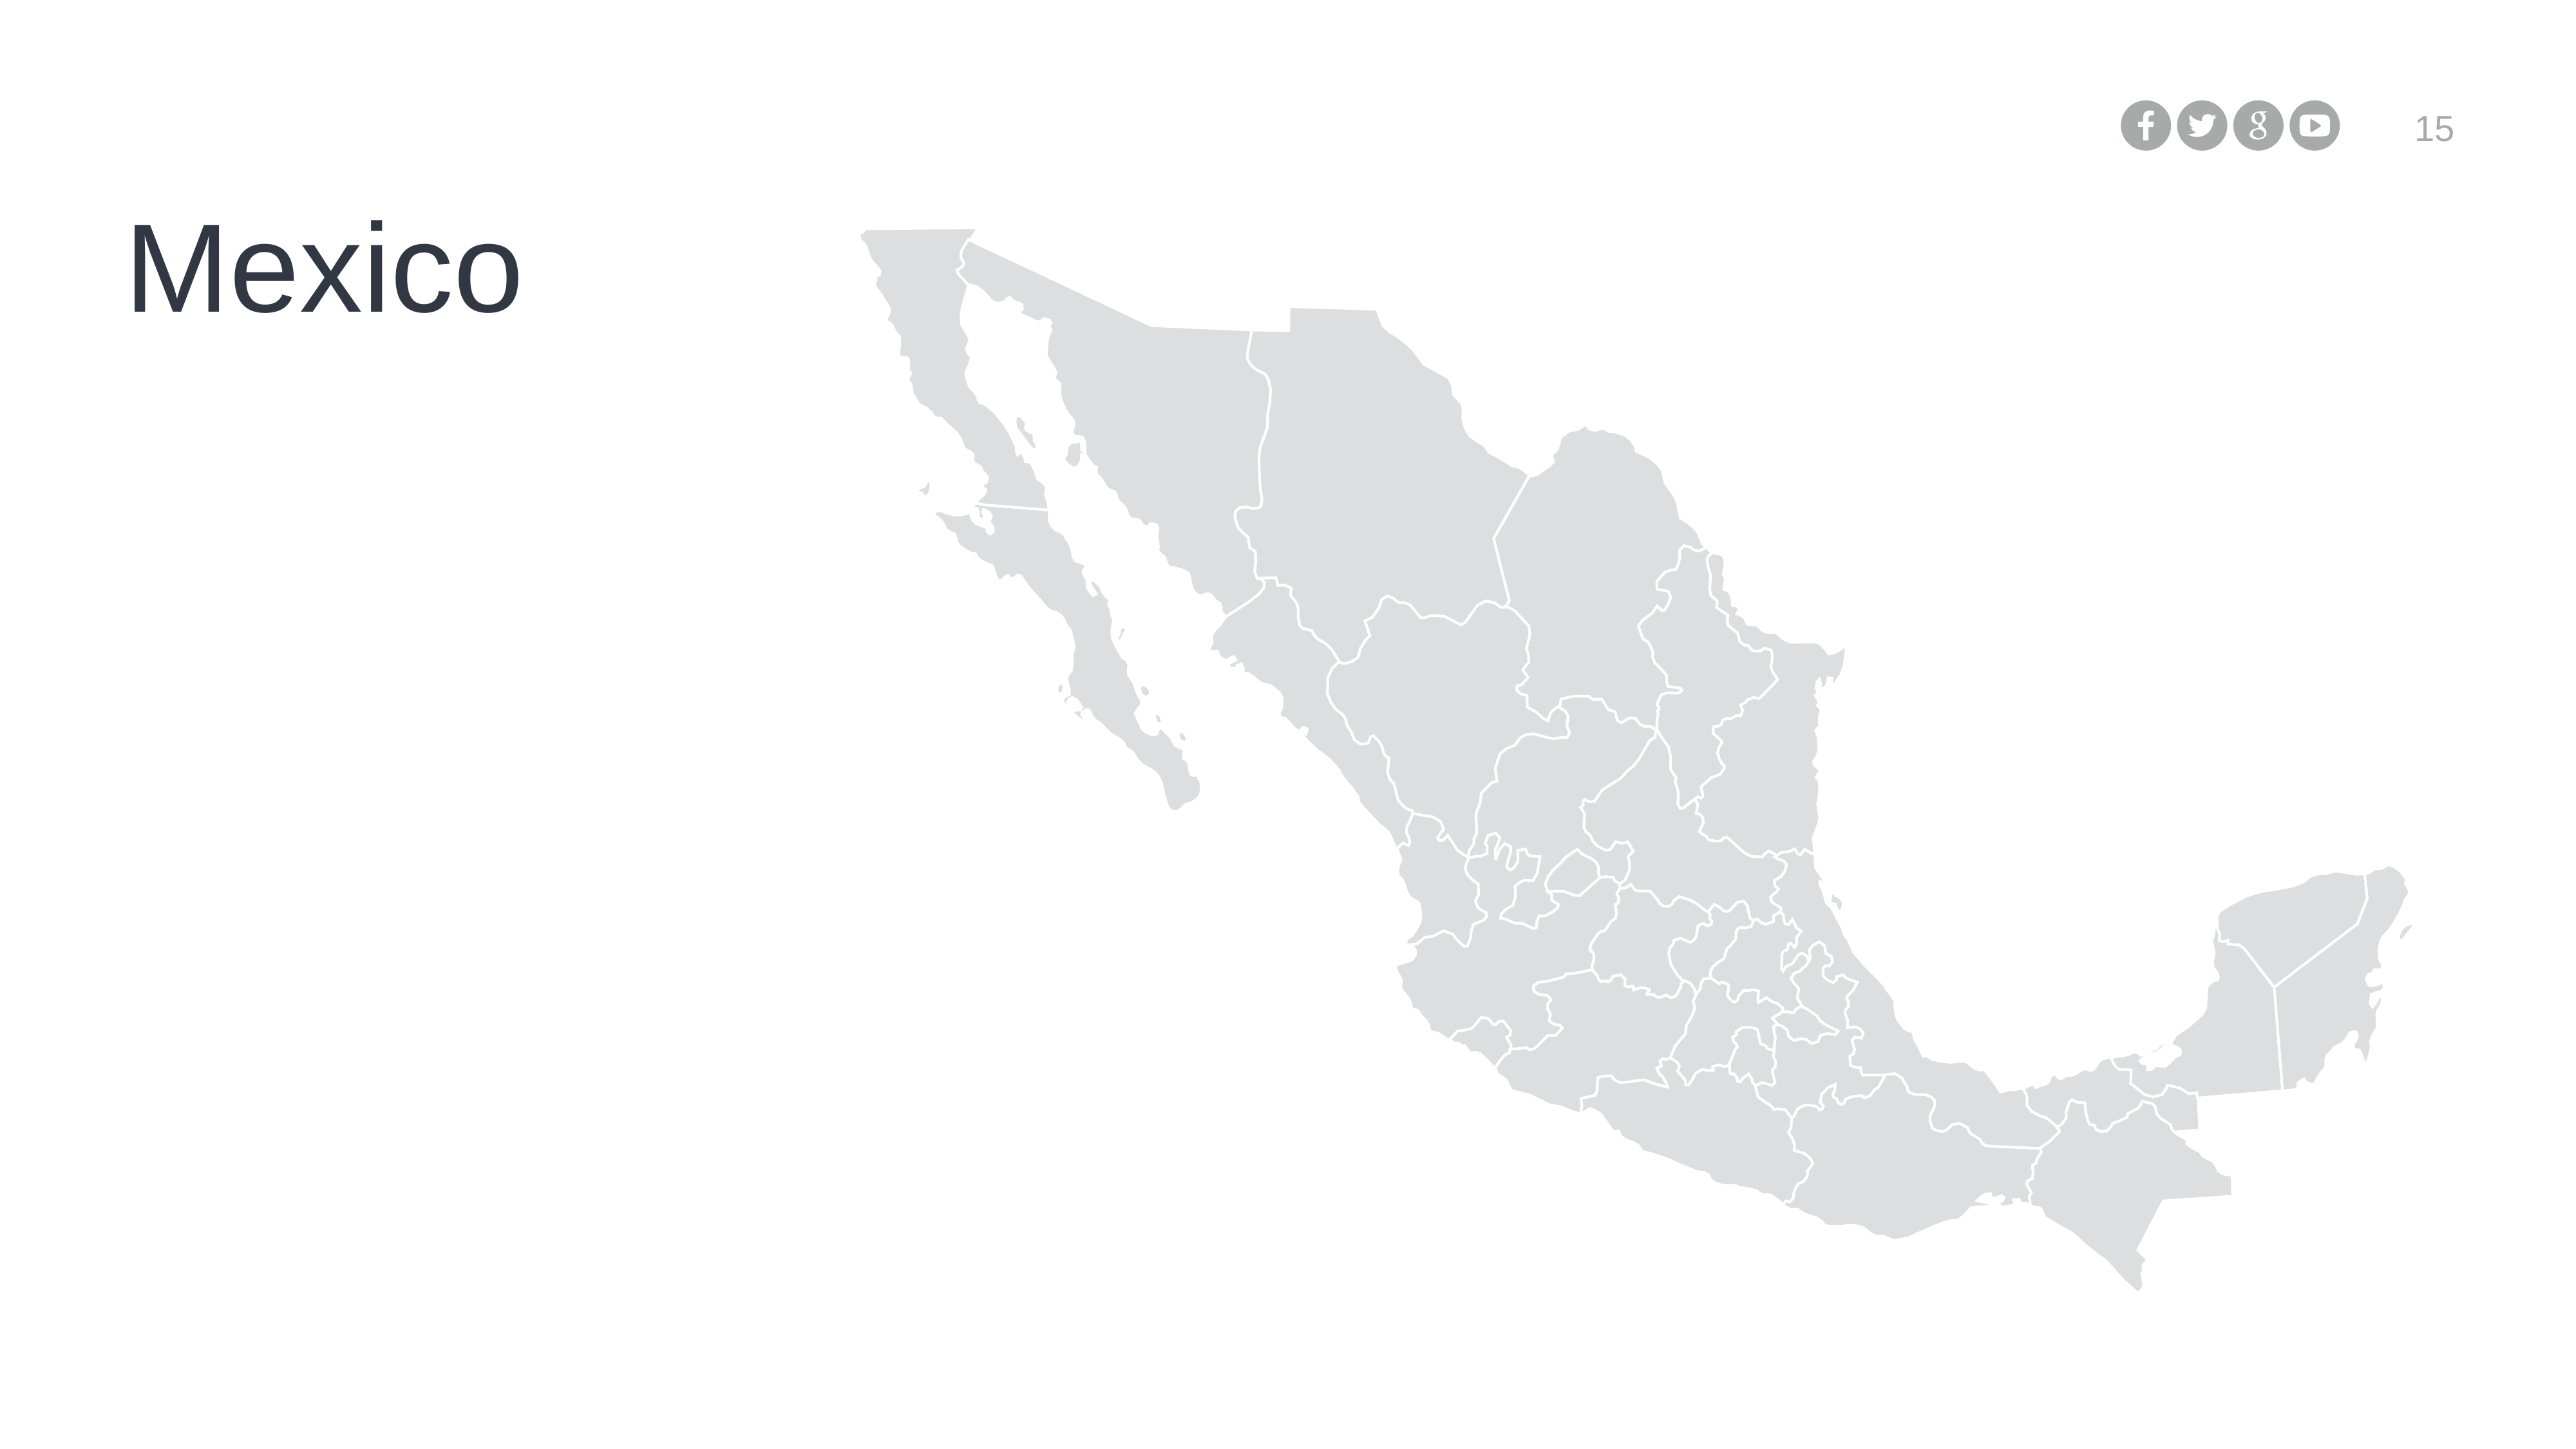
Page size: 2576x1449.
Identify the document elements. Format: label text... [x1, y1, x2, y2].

slide_number 15 [2407, 97, 2468, 158]
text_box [858, 227, 2414, 1293]
title Mexico [117, 178, 1672, 415]
